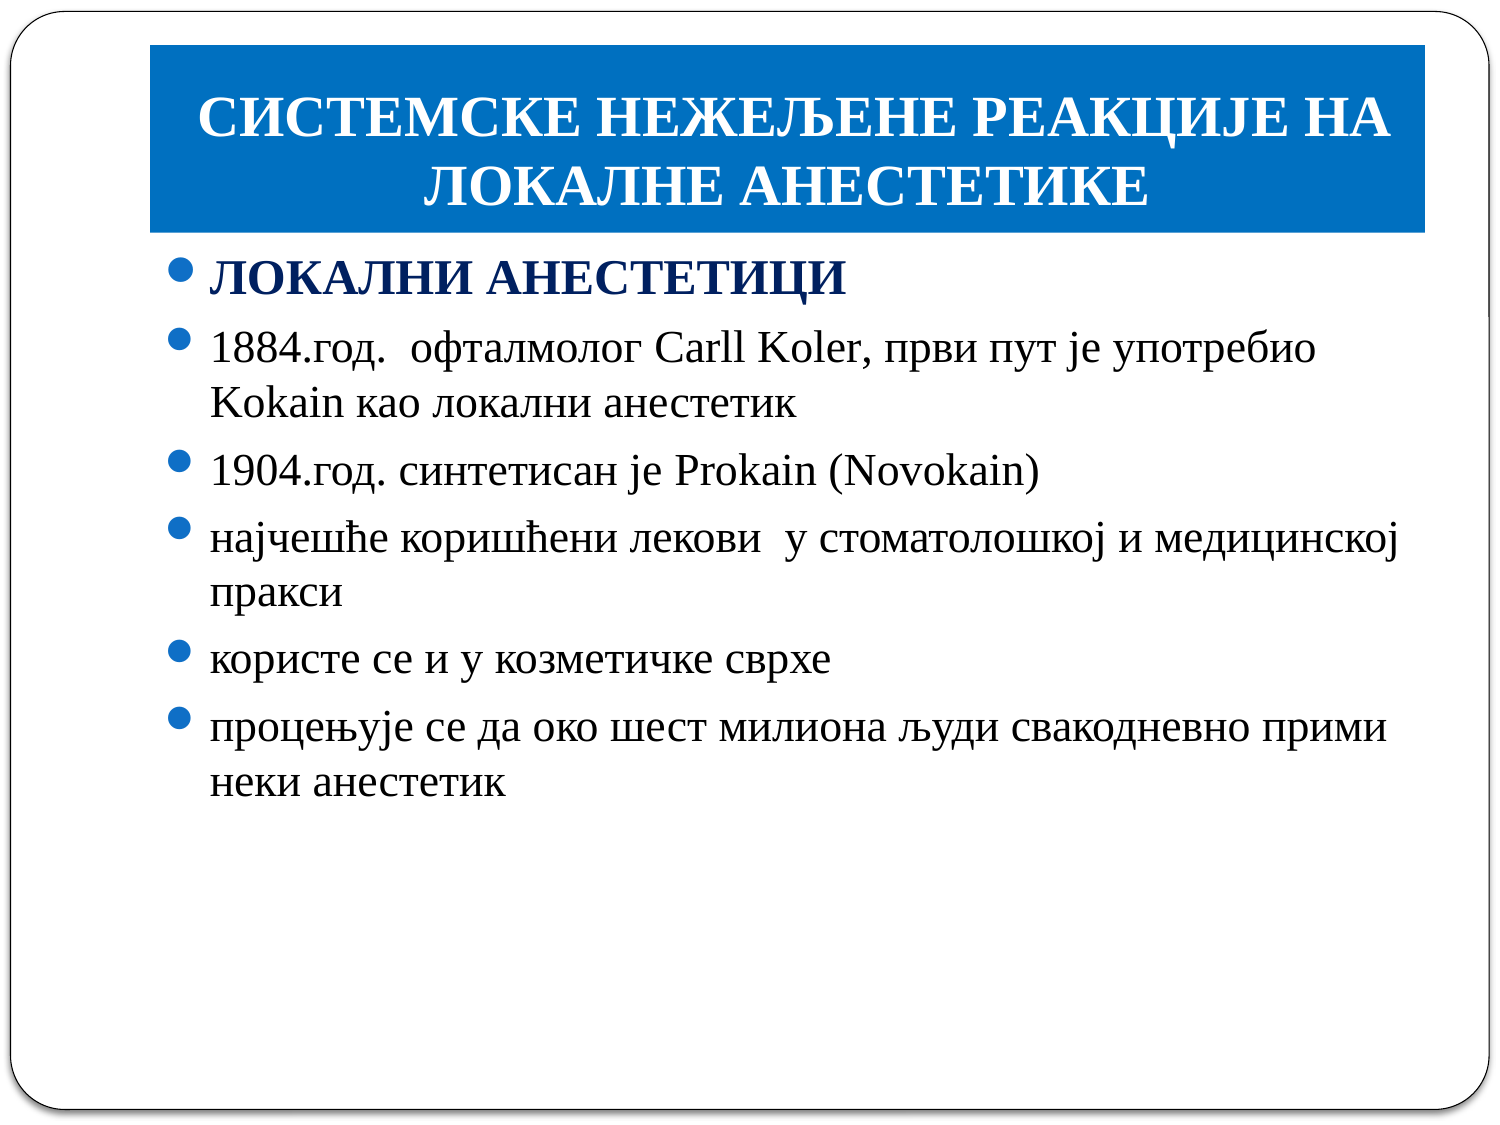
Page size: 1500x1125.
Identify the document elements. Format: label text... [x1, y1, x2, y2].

title СИСТЕМСКЕ НЕЖЕЉЕНЕ РЕАКЦИЈЕ НА ЛОКАЛНЕ АНЕСТЕТИКЕ [150, 45, 1425, 233]
list ЛОКАЛНИ АНЕСТЕТИЦИ 1884.год. офталмолог Carll Koler, први пут је употребио Kokain као локални анестетик 1904.год. синтетисан је Prokain (Novokain) најчешће коришћени лекови у стоматолошкој и медицинској пракси користе се и у козметичке сврхе процењује се да око шест милиона људи свакодневно прими неки анестетик [150, 237, 1425, 988]
